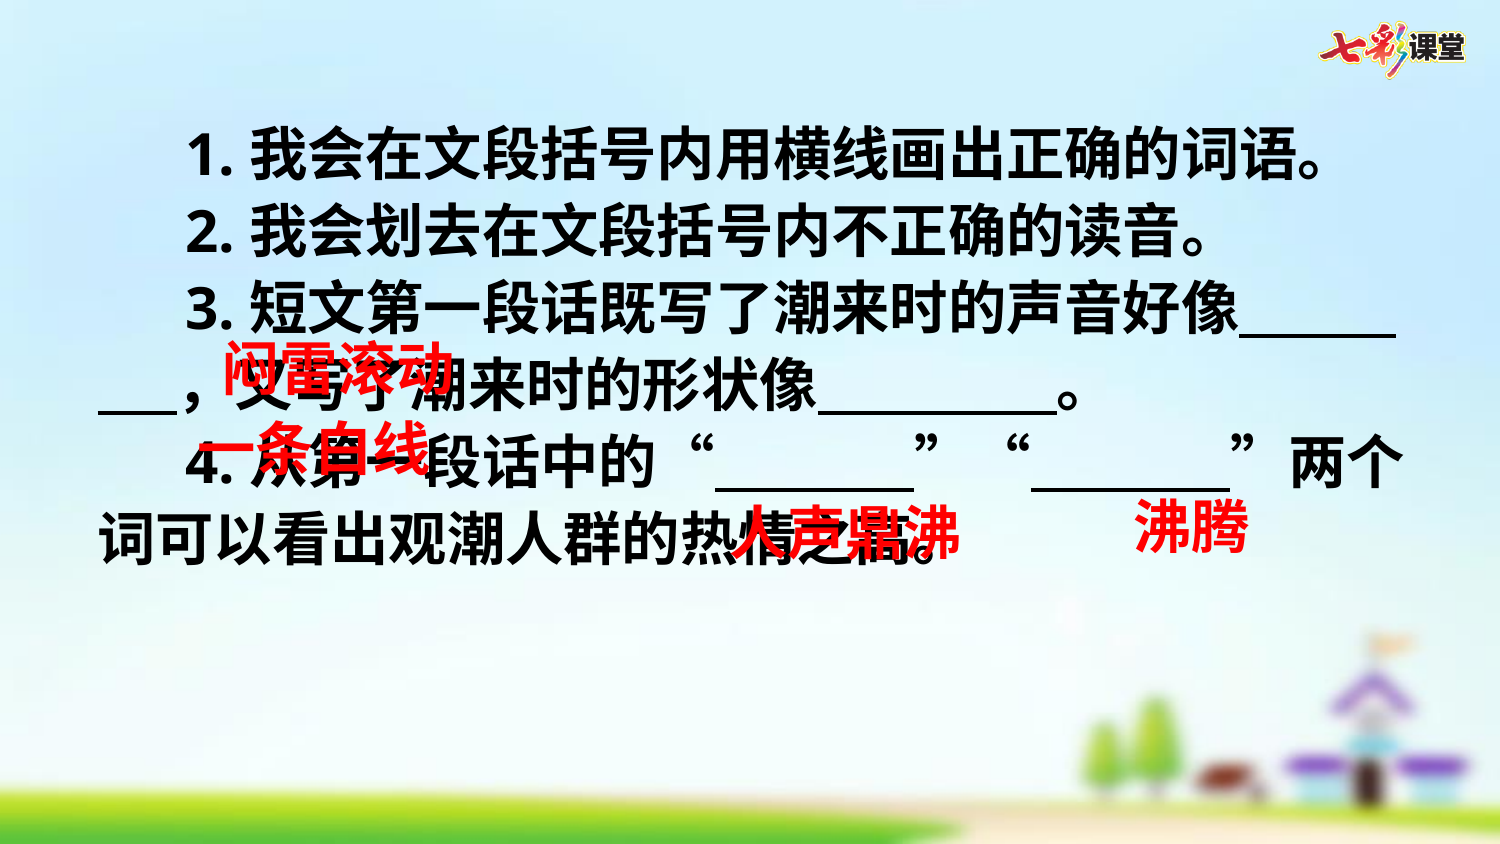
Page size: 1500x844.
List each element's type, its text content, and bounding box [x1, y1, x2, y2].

text_box 一条白线 [183, 404, 520, 489]
text_box 沸腾 [1118, 483, 1362, 568]
text_box 人声鼎沸 [714, 488, 1022, 574]
text_box 闷雷滚动 [206, 324, 502, 404]
picture [0, 0, 1500, 844]
text_box 1.我会在文段括号内用横线画出正确的词语。 2.我会划去在文段括号内不正确的读音。 3.短文第一段话既写了潮来时的声音好像 ，又写了潮来时的形状像 。 4.从第一段话中的“ ”“ ”两个词可以看出观潮人群的热情之高。 [82, 102, 1424, 580]
